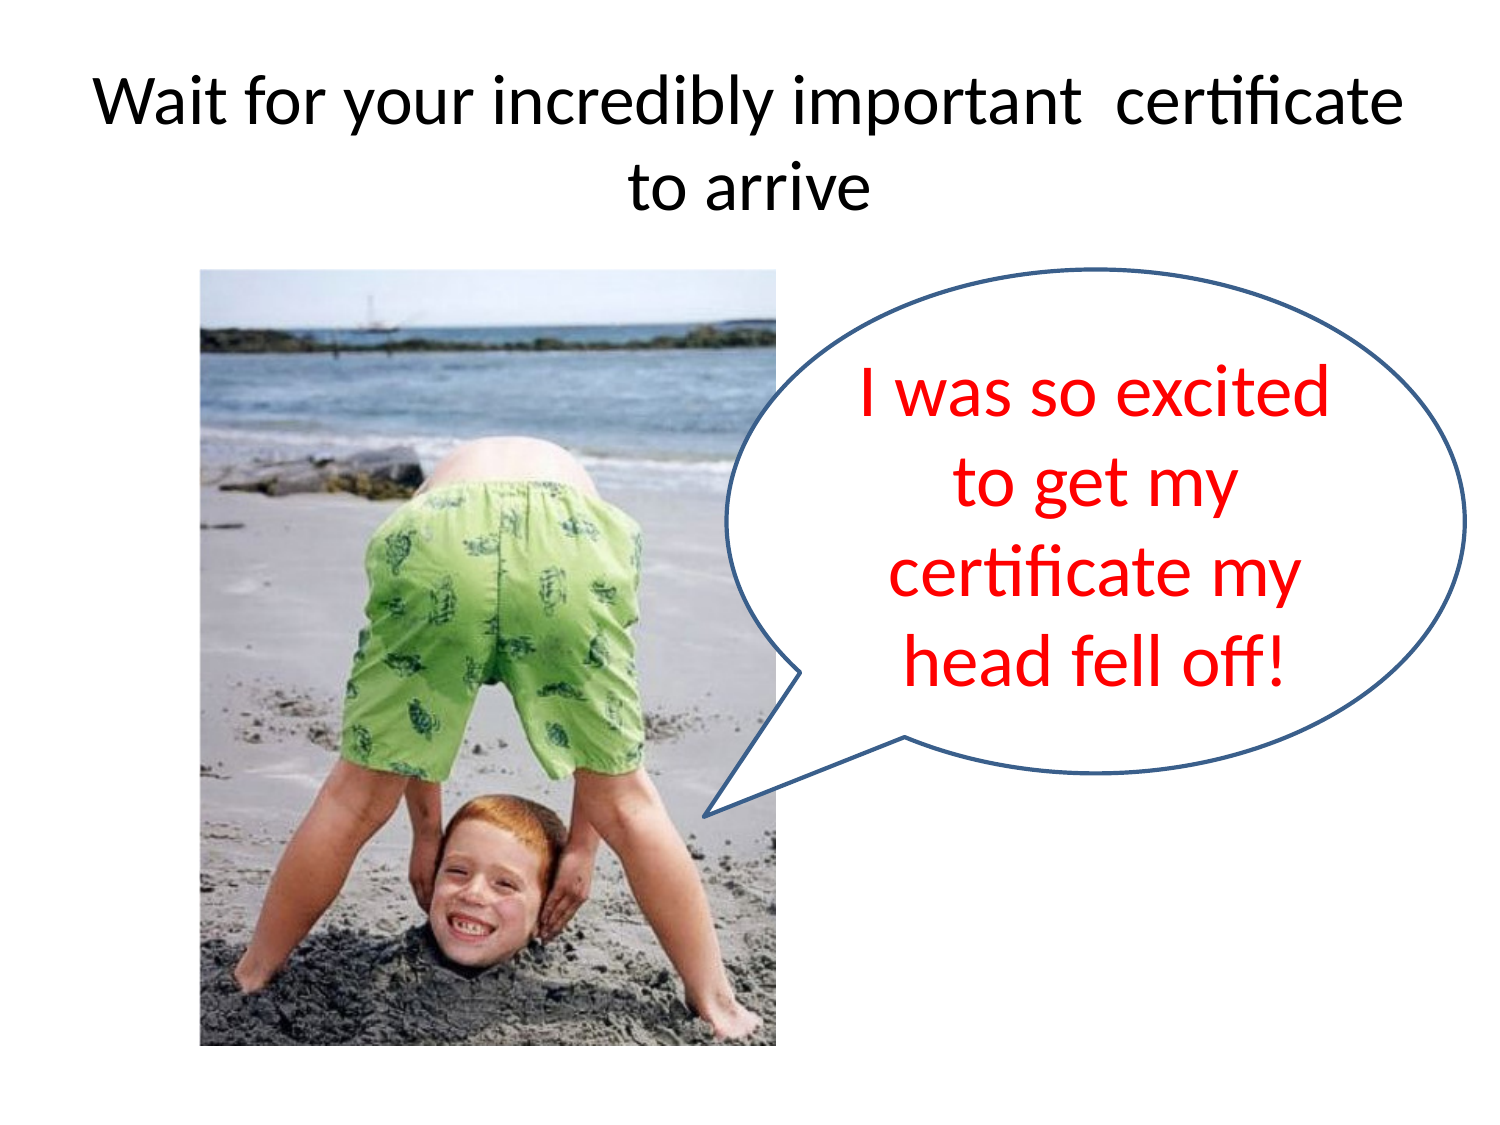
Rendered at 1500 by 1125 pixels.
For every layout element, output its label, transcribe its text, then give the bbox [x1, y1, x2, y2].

picture [198, 269, 776, 1047]
title Wait for your incredibly important certificate to arrive [74, 44, 1426, 233]
text_box I was so excited to get my certificate my head fell off! [782, 267, 1467, 789]
